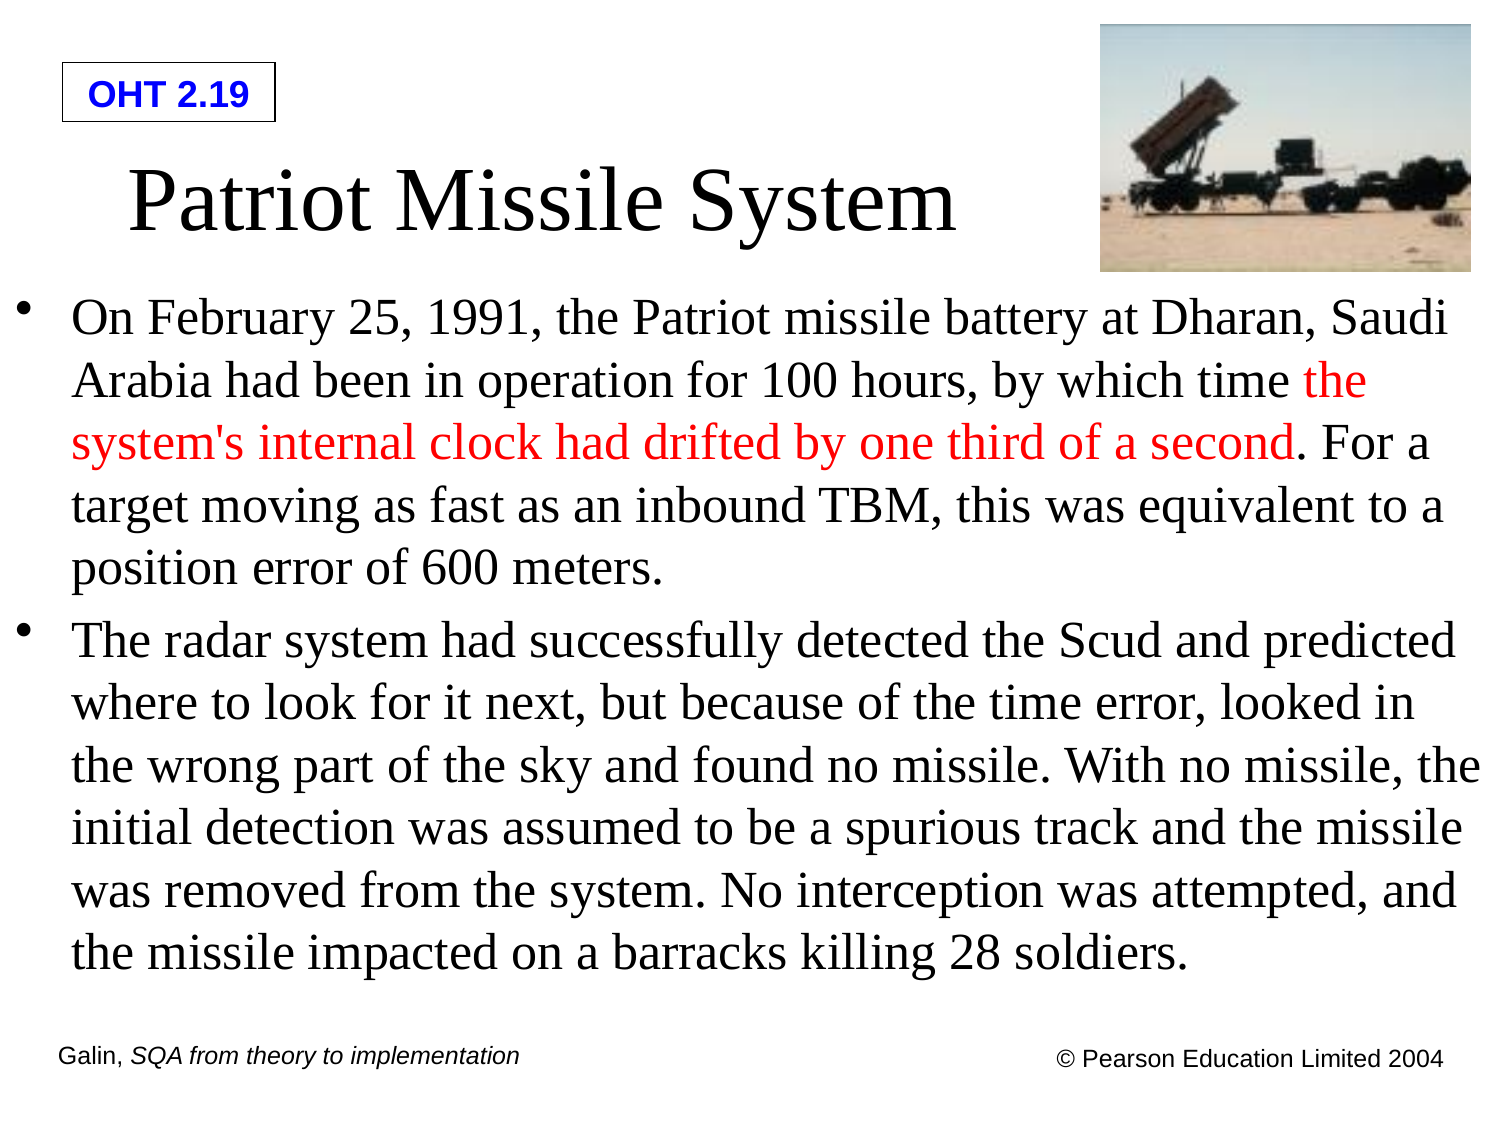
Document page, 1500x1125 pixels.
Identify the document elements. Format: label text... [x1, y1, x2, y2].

list On February 25, 1991, the Patriot missile battery at Dharan, Saudi Arabia had been in operation for 100 hours, by which time the system's internal clock had drifted by one third of a second. For a target moving as fast as an inbound TBM, this was equivalent to a position error of 600 meters. The radar system had successfully detected the Scud and predicted where to look for it next, but because of the time error, looked in the wrong part of the sky and found no missile. With no missile, the initial detection was assumed to be a spurious track and the missile was removed from the system. No interception was attempted, and the missile impacted on a barracks killing 28 soldiers. [0, 274, 1500, 1036]
title Patriot Missile System [112, 99, 1094, 274]
picture [1099, 24, 1471, 272]
